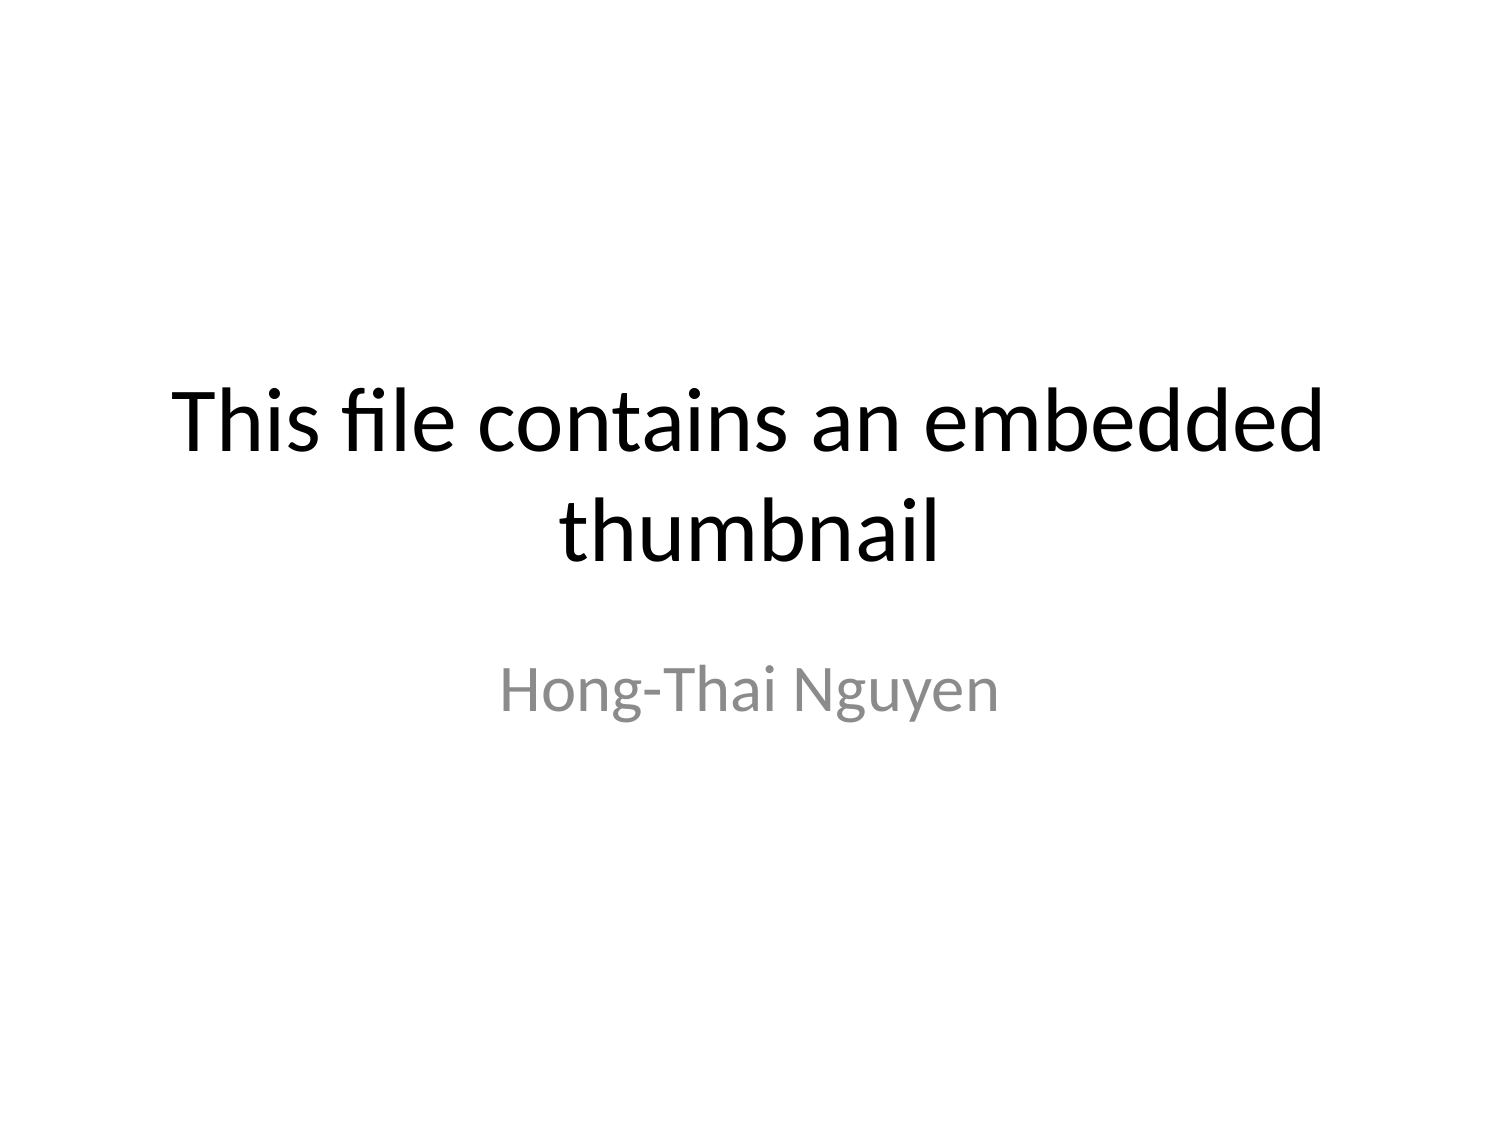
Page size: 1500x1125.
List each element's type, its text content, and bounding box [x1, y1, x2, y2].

subtitle Hong-Thai Nguyen [225, 637, 1275, 925]
title This file contains an embedded thumbnail [112, 349, 1388, 591]
